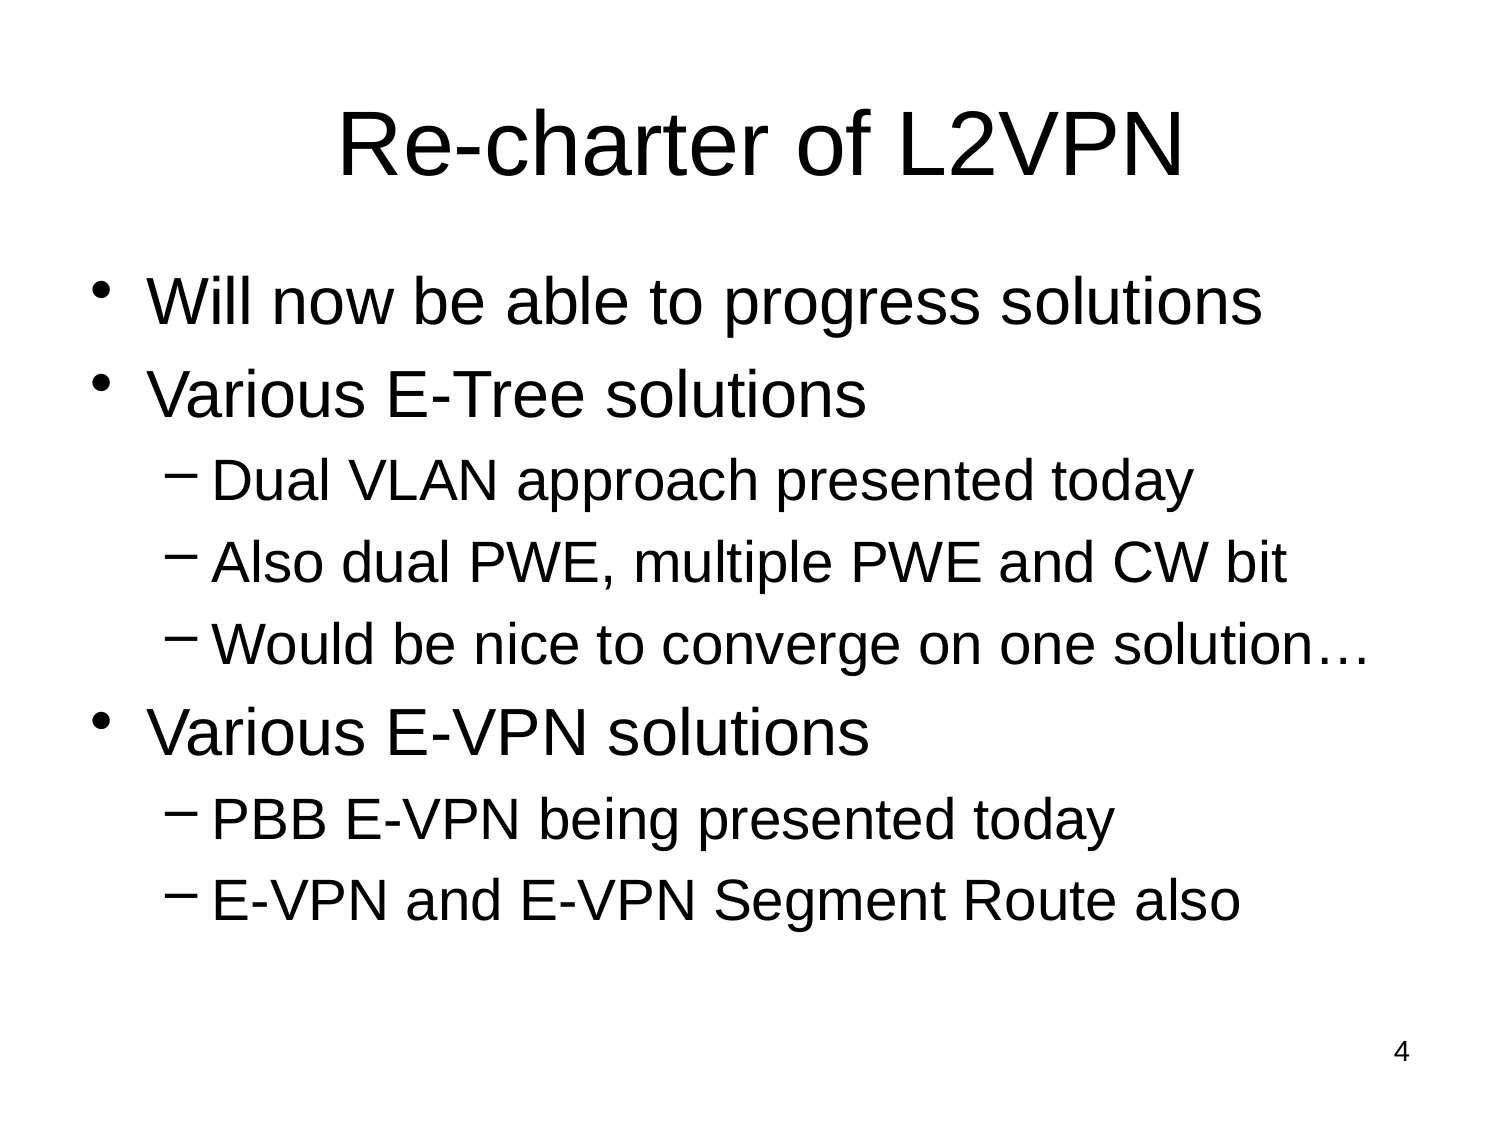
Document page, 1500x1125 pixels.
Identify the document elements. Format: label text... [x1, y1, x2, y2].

title Re-charter of L2VPN [74, 44, 1426, 233]
slide_number 4 [1074, 1024, 1426, 1103]
list Will now be able to progress solutions Various E-Tree solutions Dual VLAN approach presented today Also dual PWE, multiple PWE and CW bit Would be nice to converge on one solution… Various E-VPN solutions PBB E-VPN being presented today E-VPN and E-VPN Segment Route also [74, 249, 1463, 1006]
